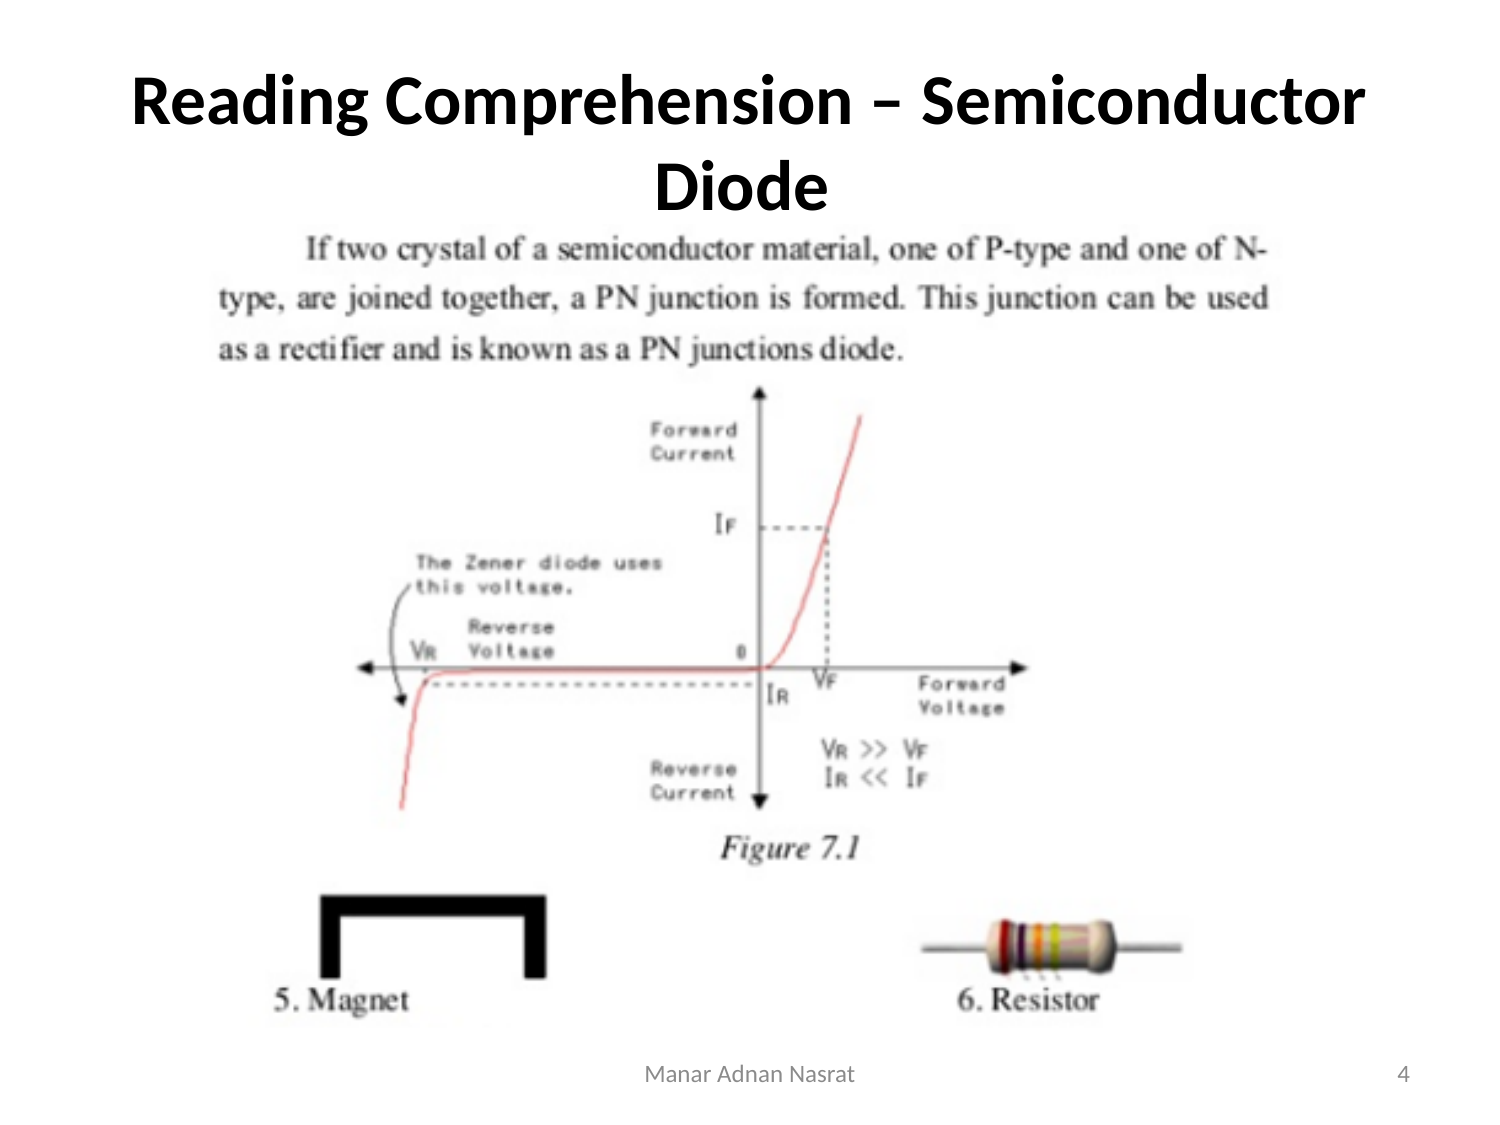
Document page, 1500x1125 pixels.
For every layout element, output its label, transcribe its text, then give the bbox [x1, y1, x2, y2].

slide_number 4 [1074, 1048, 1425, 1103]
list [174, 224, 1421, 1046]
title Reading Comprehension – Semiconductor Diode [75, 45, 1425, 233]
footer Manar Adnan Nasrat [512, 1054, 988, 1103]
